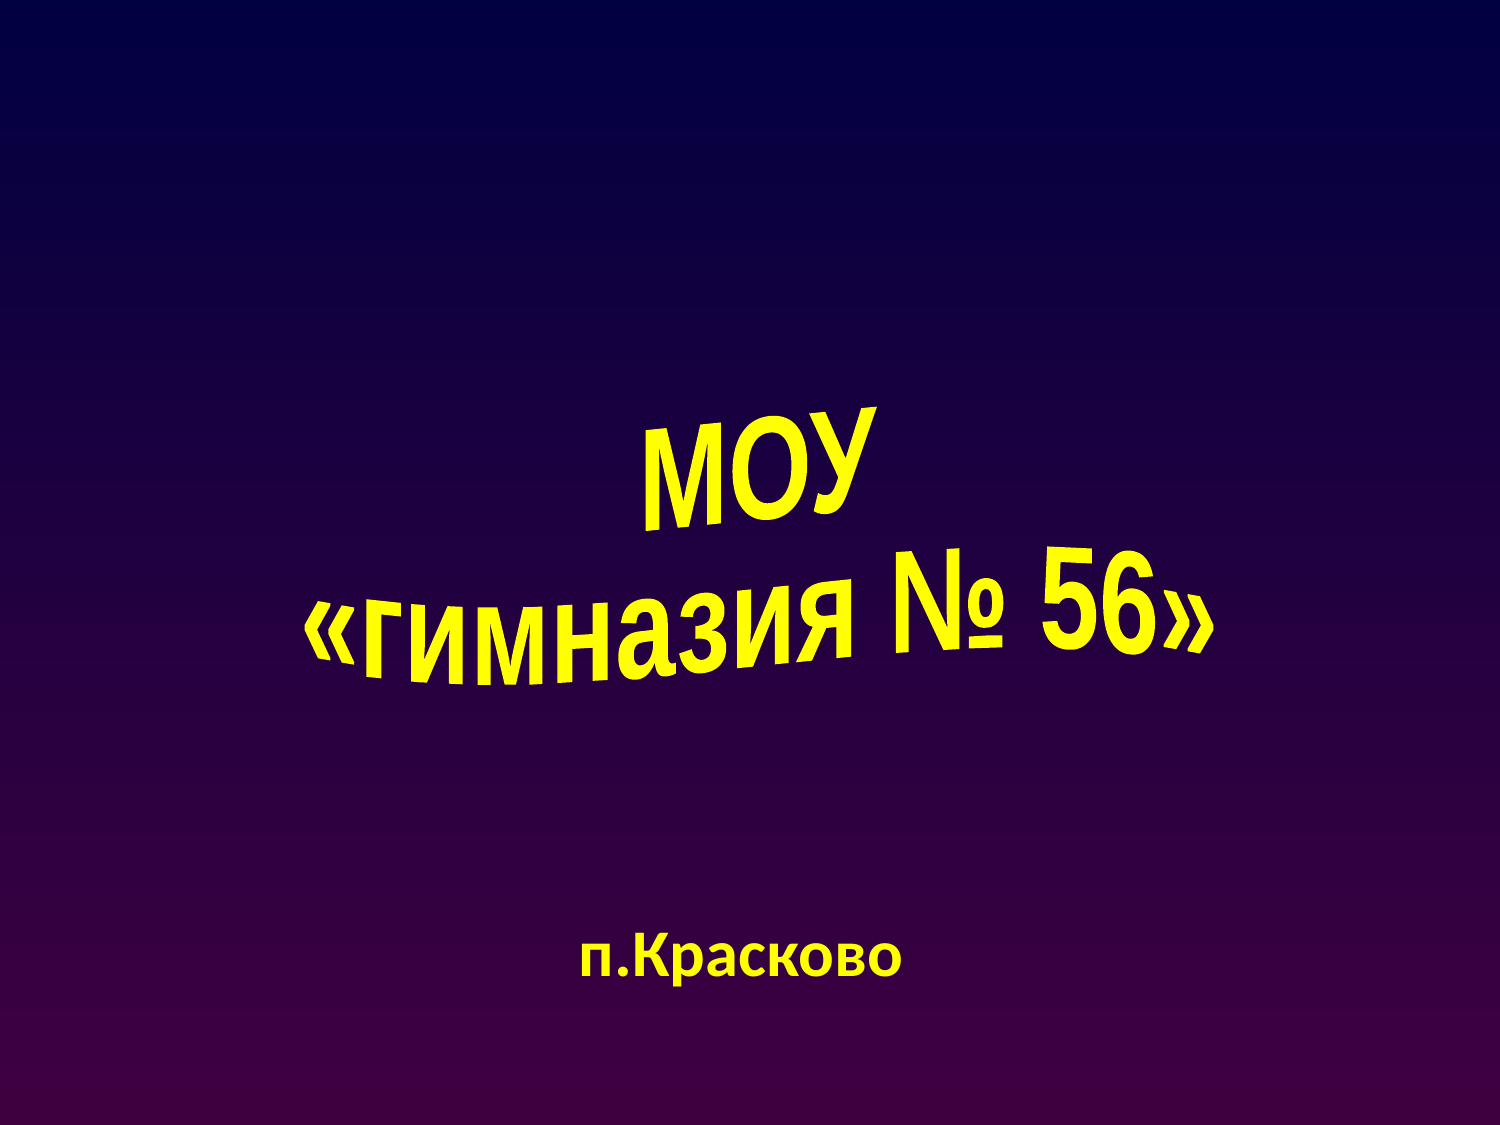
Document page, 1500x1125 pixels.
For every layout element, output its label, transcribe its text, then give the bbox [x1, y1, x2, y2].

text_box п.Красково [515, 902, 967, 998]
